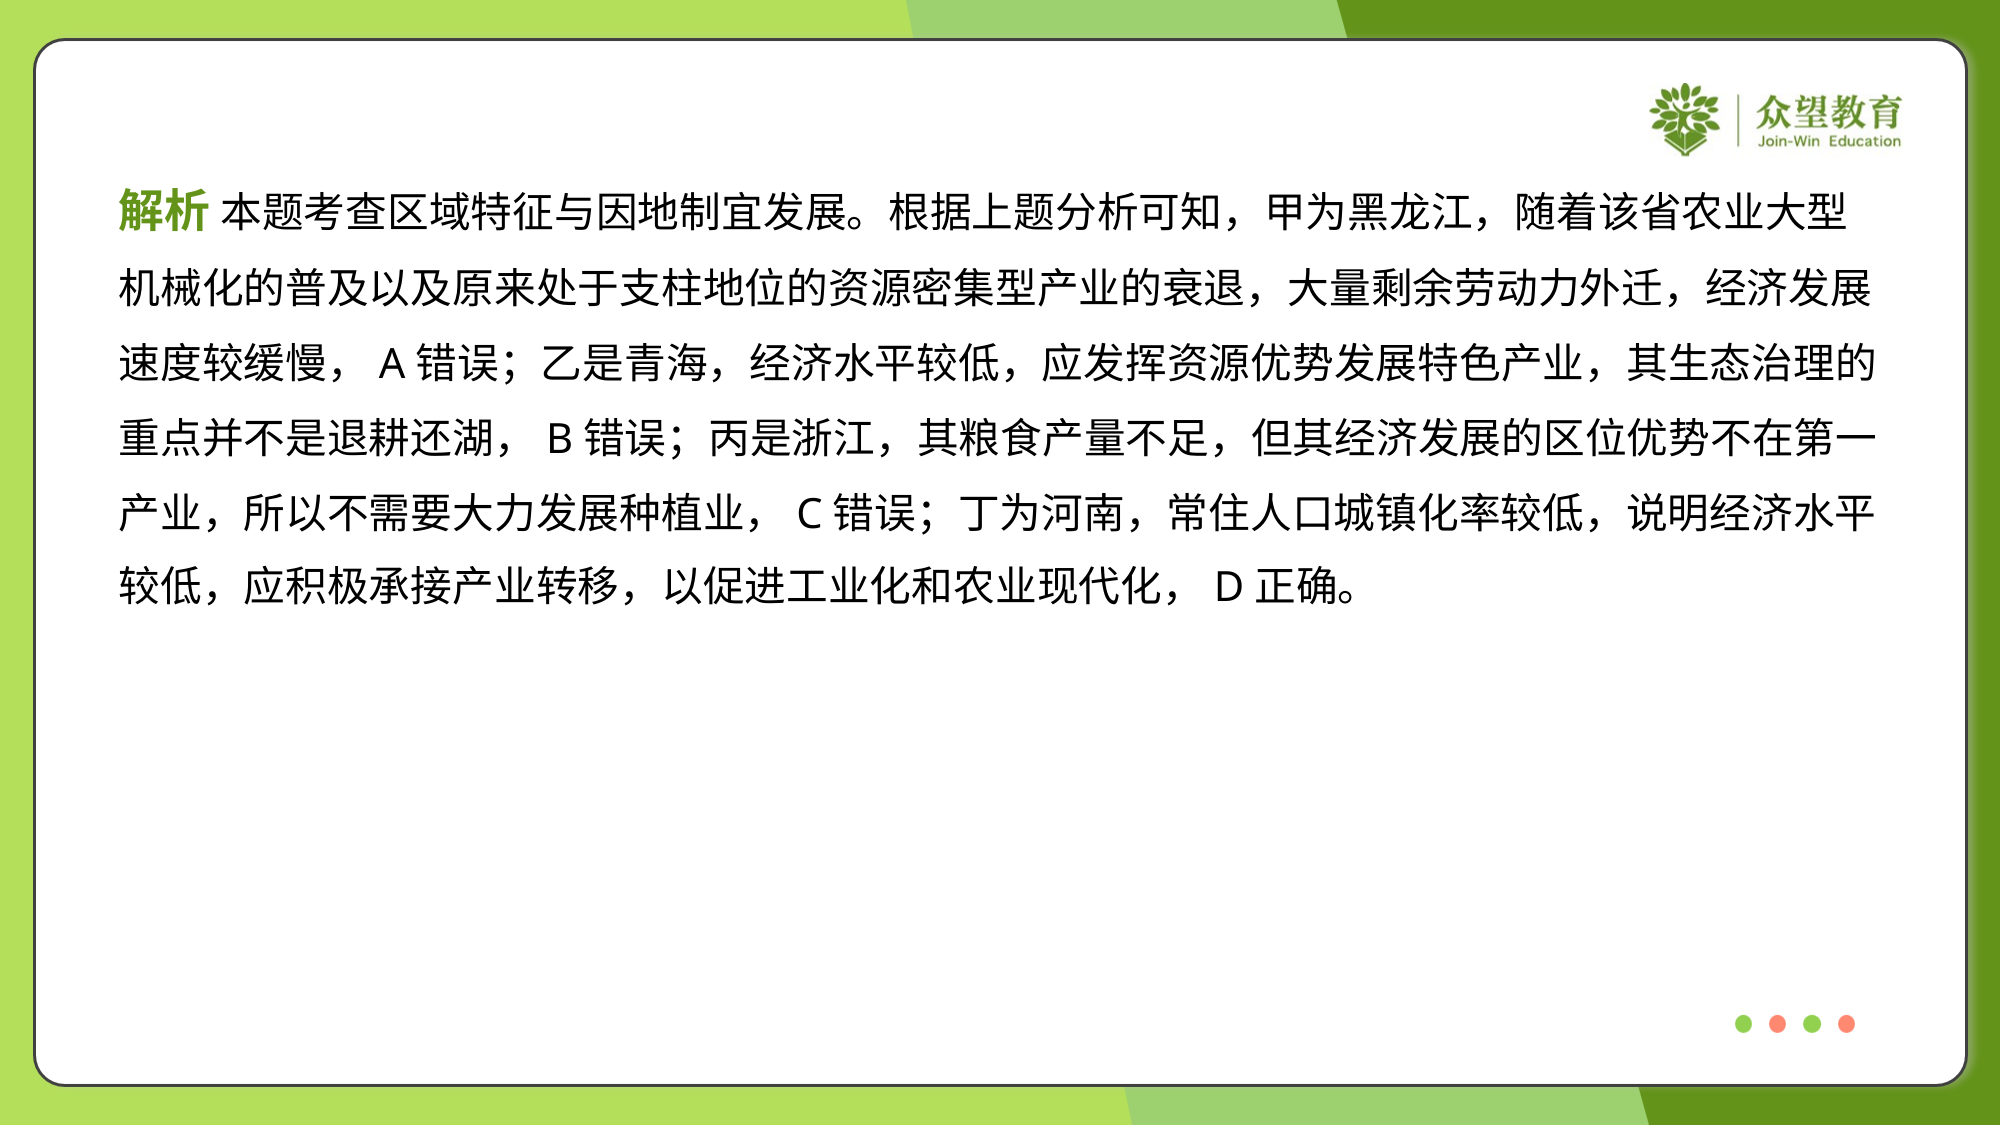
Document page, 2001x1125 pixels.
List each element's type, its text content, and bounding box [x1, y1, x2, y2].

text_box 解析 本题考查区域特征与因地制宜发展。根据上题分析可知，甲为黑龙江，随着该省农业大型 机械化的普及以及原来处于支柱地位的资源密集型产业的衰退，大量剩余劳动力外迁，经济发展 速度较缓慢，A错误；乙是青海，经济水平较低，应发挥资源优势发展特色产业，其生态治理的 重点并不是退耕还湖，B错误；丙是浙江，其粮食产量不足，但其经济发展的区位优势不在第一 产业，所以不需要大力发展种植业，C错误；丁为河南，常住人口城镇化率较低，说明经济水平 较低，应积极承接产业转移，以促进工业化和农业现代化，D正确。 [118, 159, 1883, 602]
picture [0, 0, 2000, 1125]
